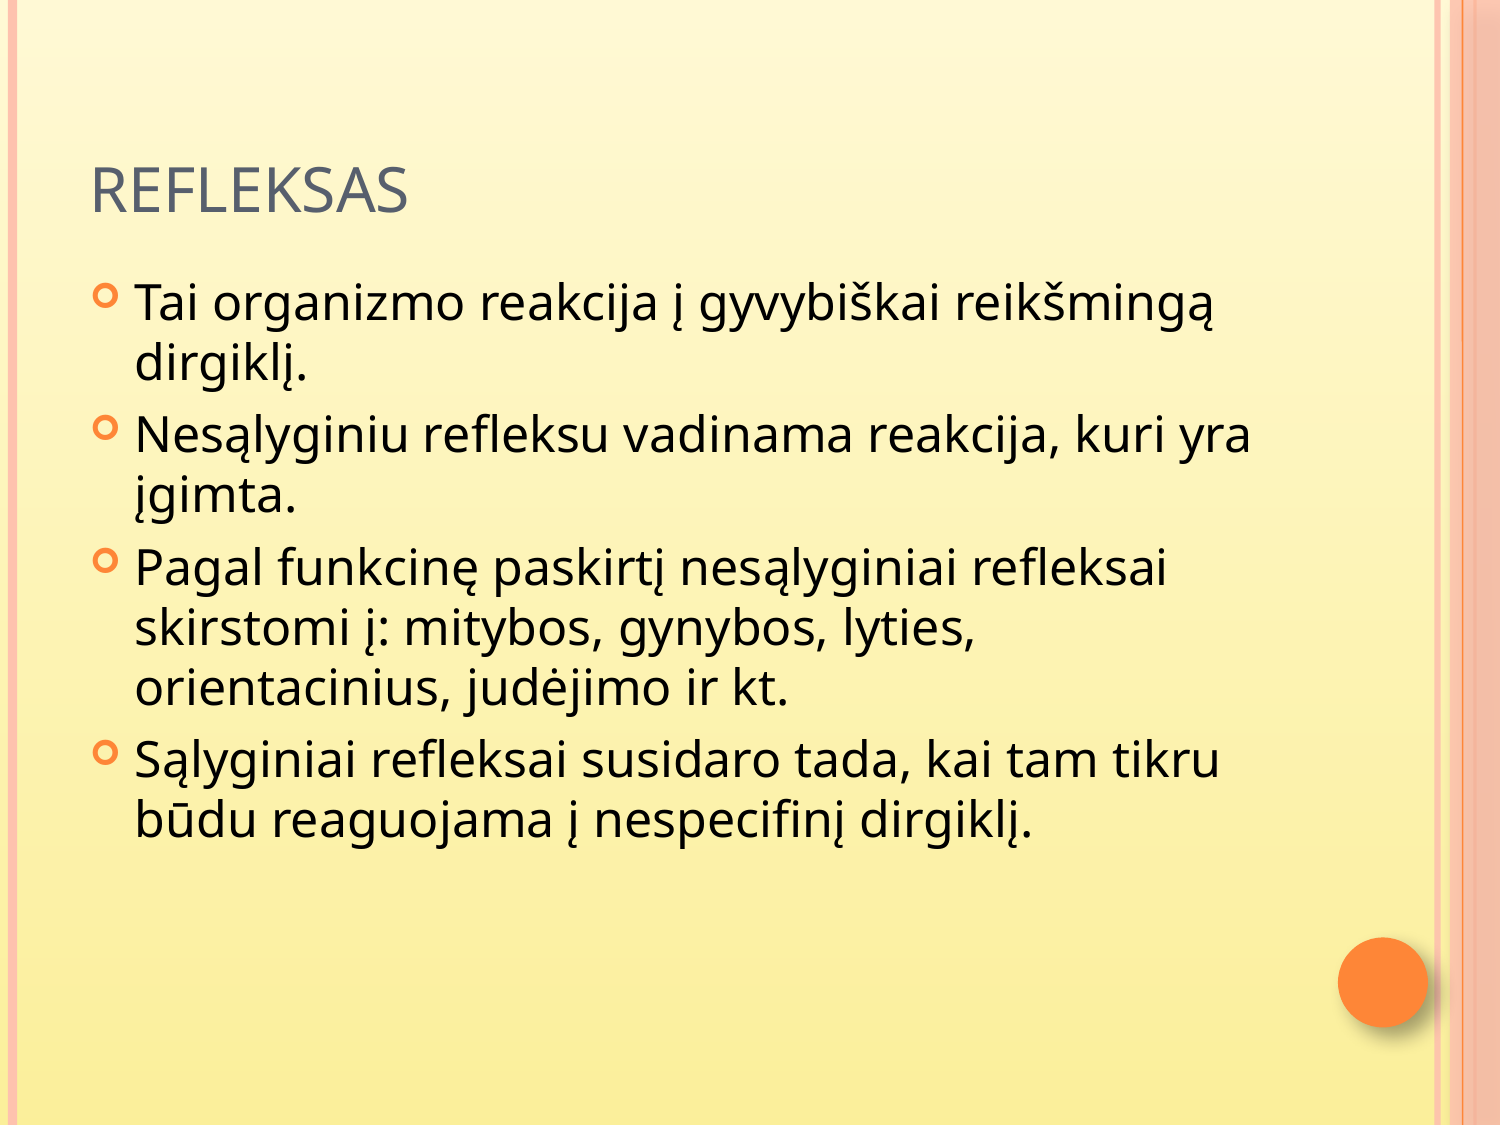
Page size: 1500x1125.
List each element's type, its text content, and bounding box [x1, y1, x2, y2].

title Refleksas [75, 45, 1300, 233]
list Tai organizmo reakcija į gyvybiškai reikšmingą dirgiklį. Nesąlyginiu refleksu vadinama reakcija, kuri yra įgimta. Pagal funkcinę paskirtį nesąlyginiai refleksai skirstomi į: mitybos, gynybos, lyties, orientacinius, judėjimo ir kt. Sąlyginiai refleksai susidaro tada, kai tam tikru būdu reaguojama į nespecifinį dirgiklį. [75, 262, 1300, 1062]
